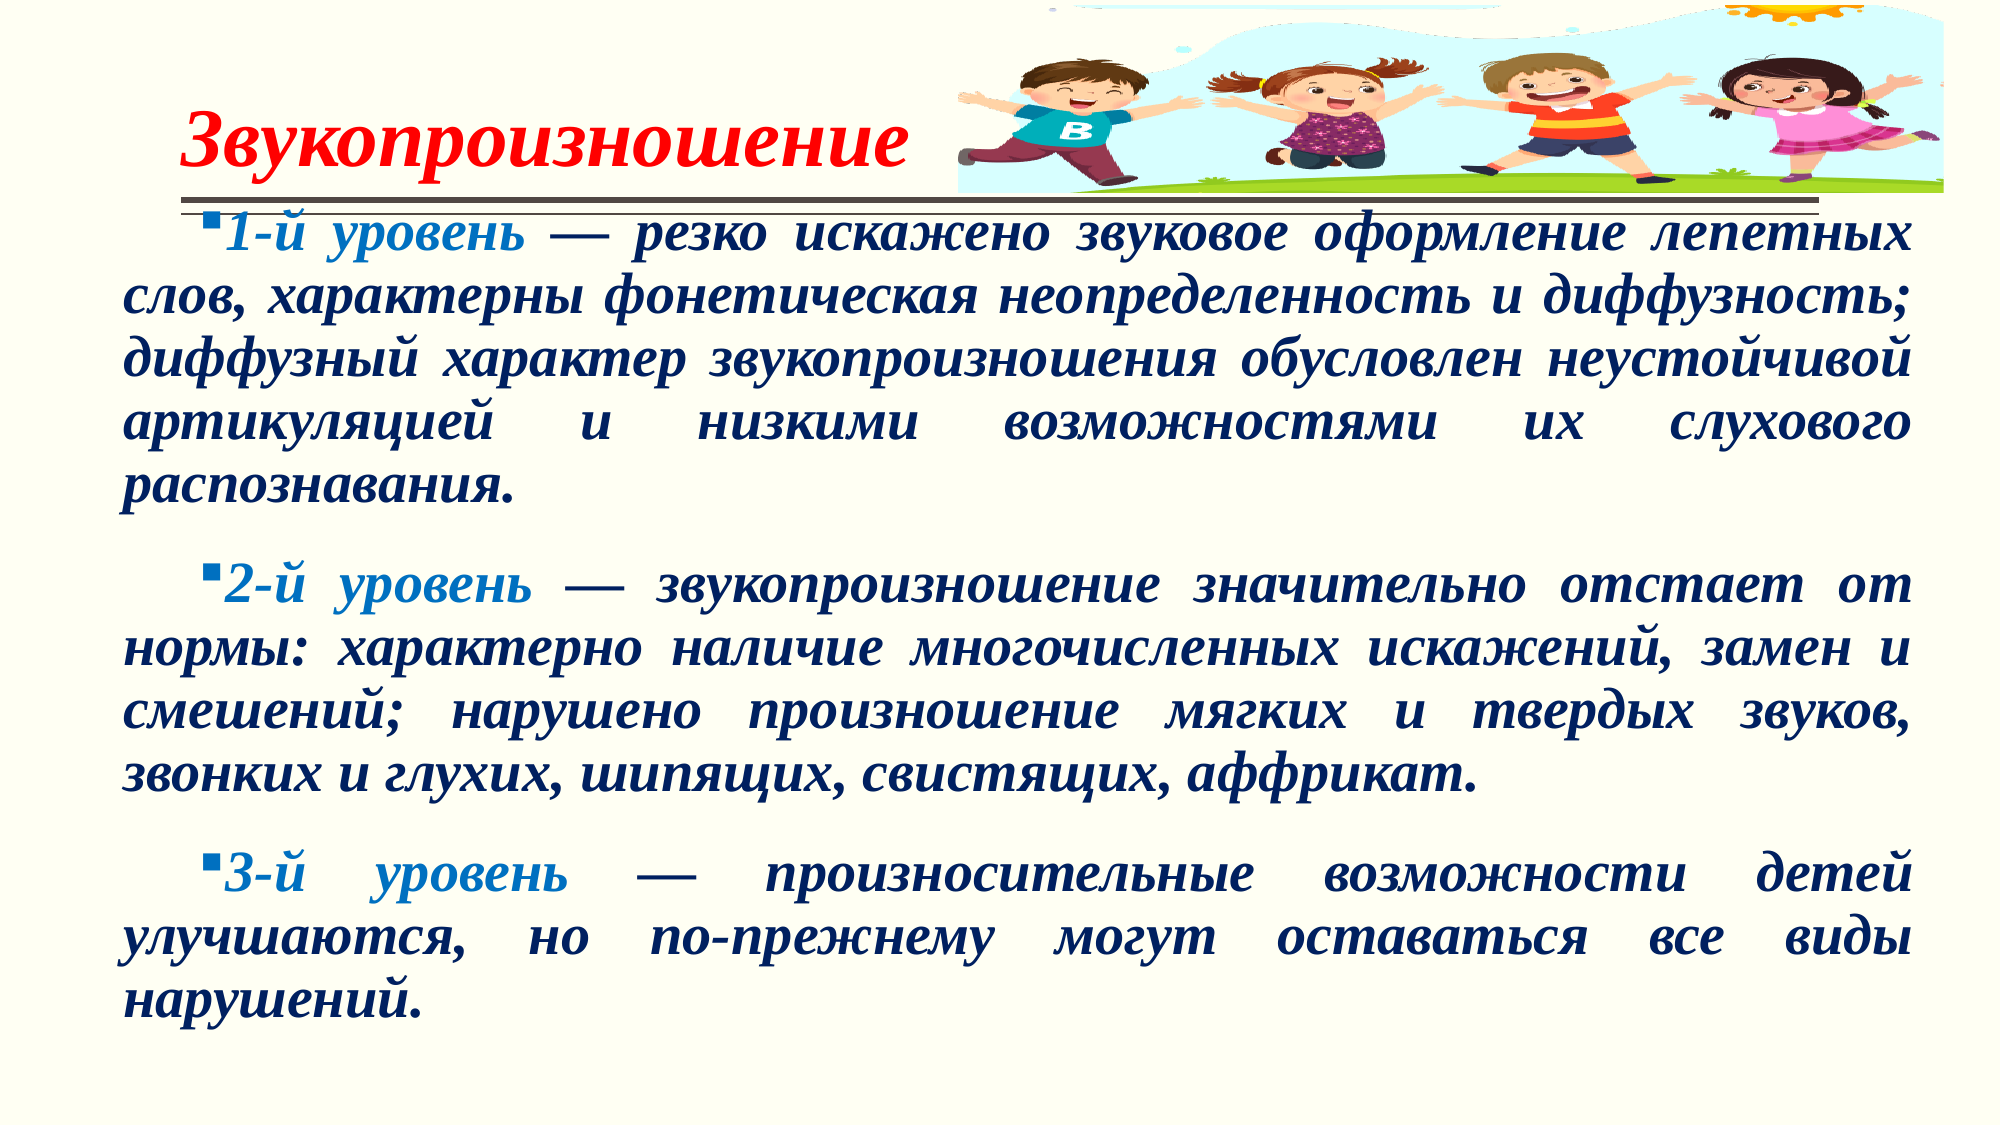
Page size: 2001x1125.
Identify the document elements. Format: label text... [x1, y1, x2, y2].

picture [958, 5, 1944, 193]
list 1-й уровень — резко искажено звуковое оформление лепетных слов, характерны фонетическая неопределенность и диффузность; диффузный характер звукопроизношения обусловлен неустойчивой арти­куляцией и низкими возможностями их слухового распознавания. 2-й уровень — звукопроизношение значительно отстает от нормы: характерно наличие многочисленных искажений, замен и смешений; нарушено произношение мягких и твердых звуков, звонких и глухих, шипящих, свистящих, аффрикат. 3-й уровень — произносительные возможности детей улучшаются, но по-прежнему могут оставаться все виды нарушений. [85, 192, 1914, 1038]
title Звукопроизношение [181, 77, 952, 192]
